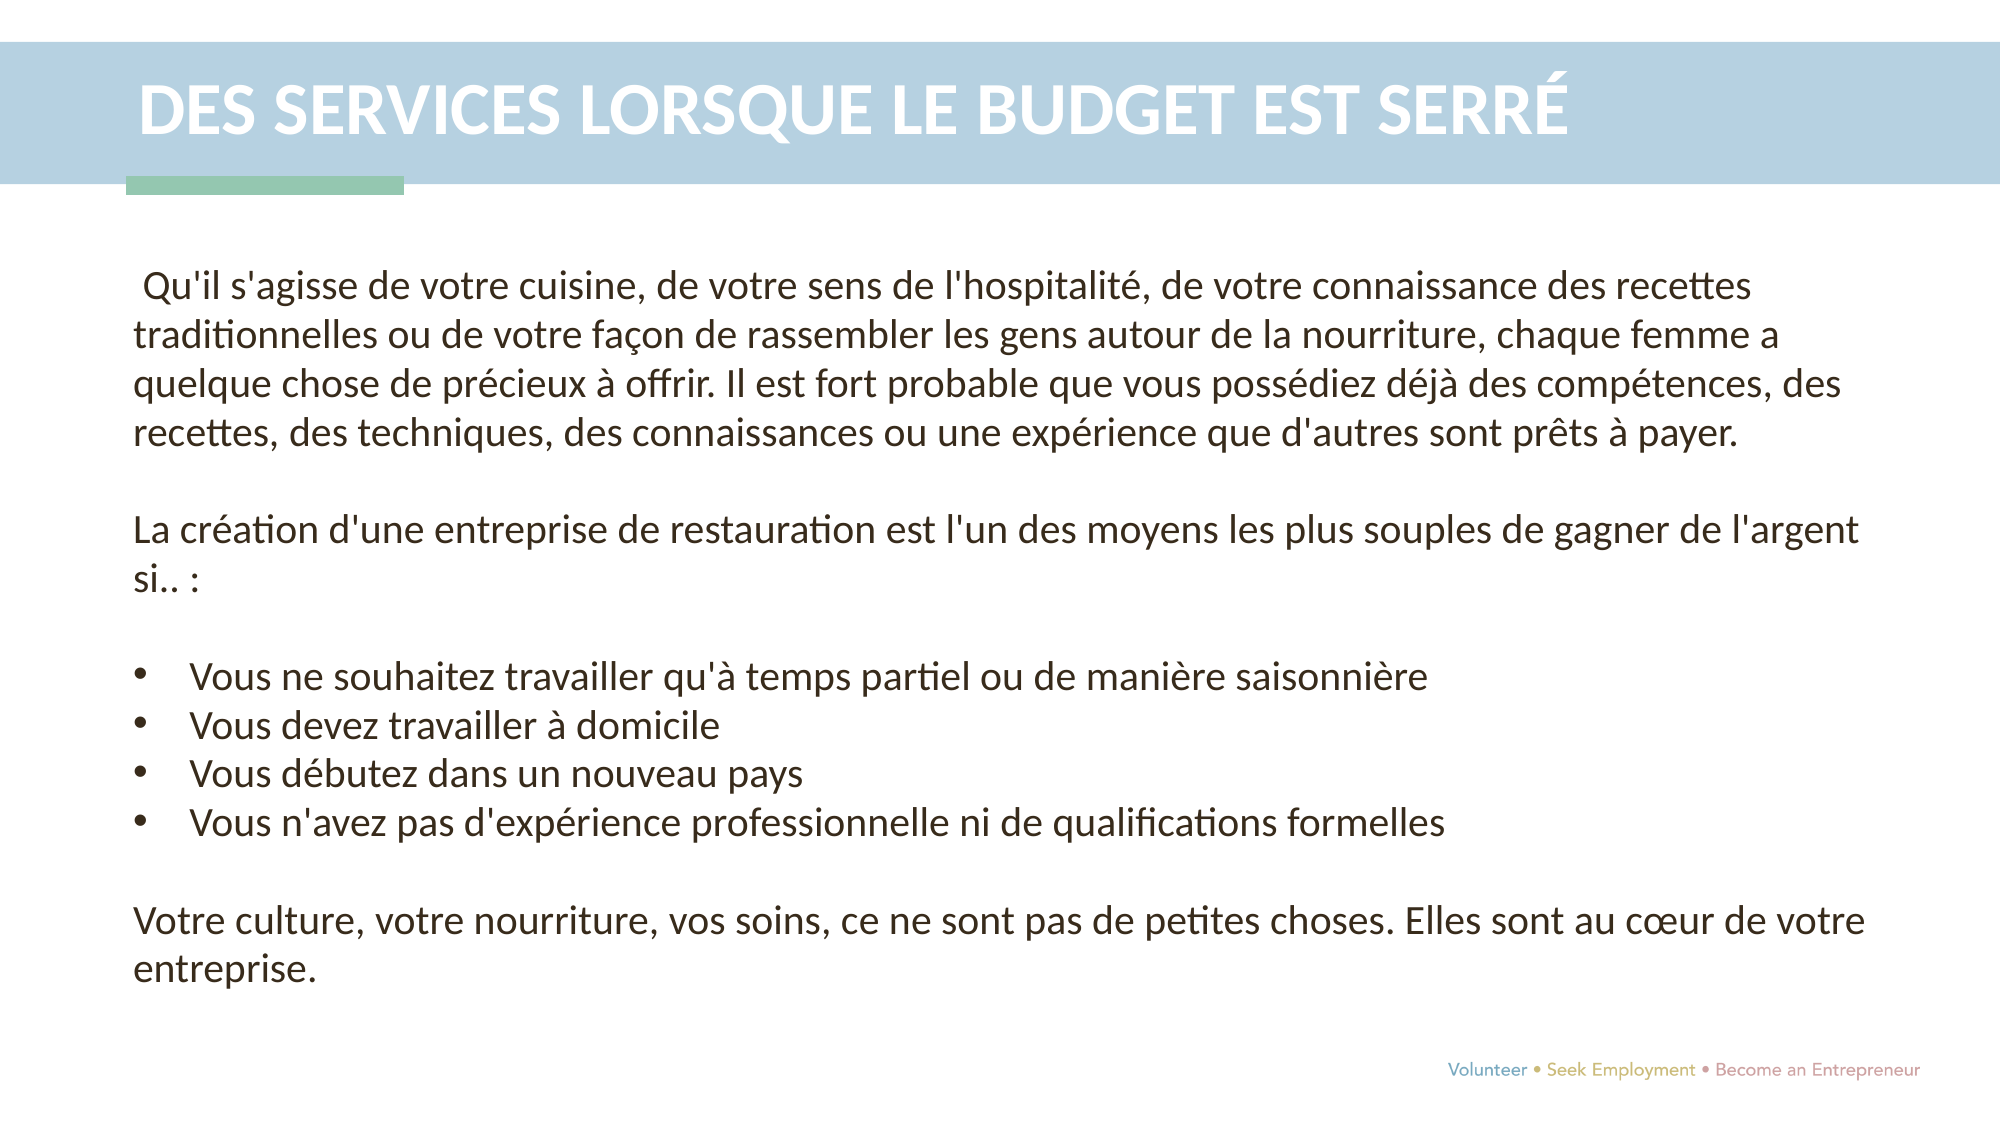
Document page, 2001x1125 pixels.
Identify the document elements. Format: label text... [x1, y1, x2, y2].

list Qu'il s'agisse de votre cuisine, de votre sens de l'hospitalité, de votre connaissance des recettes traditionnelles ou de votre façon de rassembler les gens autour de la nourriture, chaque femme a quelque chose de précieux à offrir. Il est fort probable que vous possédiez déjà des compétences, des recettes, des techniques, des connaissances ou une expérience que d'autres sont prêts à payer. La création d'une entreprise de restauration est l'un des moyens les plus souples de gagner de l'argent si.. : Vous ne souhaitez travailler qu'à temps partiel ou de manière saisonnière Vous devez travailler à domicile Vous débutez dans un nouveau pays Vous n'avez pas d'expérience professionnelle ni de qualifications formelles Votre culture, votre nourriture, vos soins, ce ne sont pas de petites choses. Elles sont au cœur de votre entreprise. [118, 252, 1882, 1019]
picture [1418, 1046, 1971, 1103]
list DES SERVICES LORSQUE LE BUDGET EST SERRÉ [123, 51, 1913, 170]
